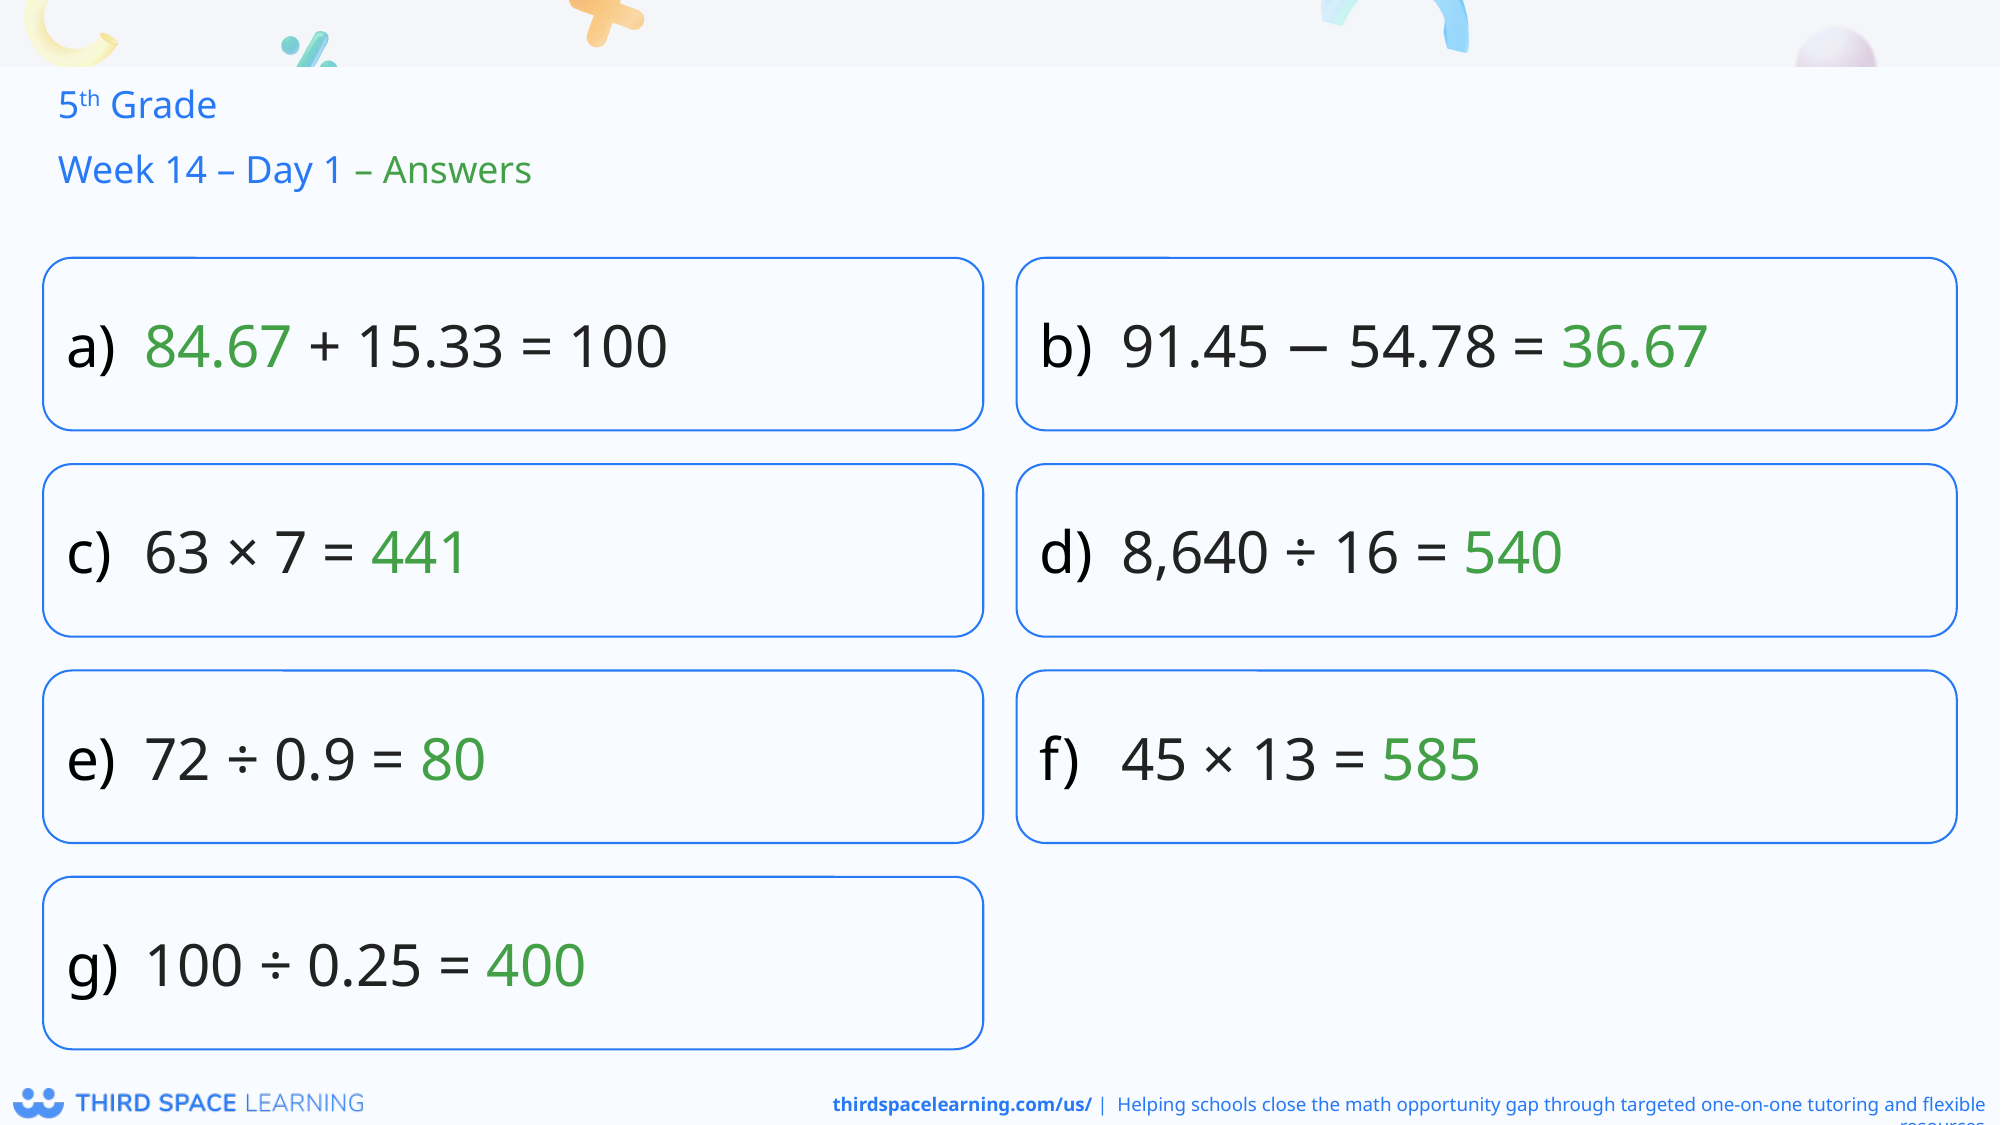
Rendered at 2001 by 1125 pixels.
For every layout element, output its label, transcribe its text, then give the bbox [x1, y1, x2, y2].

list 84.67 + 15.33 = 100 [129, 272, 962, 416]
list 72 ÷ 0.9 = 80 [129, 684, 962, 829]
list 63 × 7 = 441 [129, 478, 962, 623]
picture [0, 0, 2000, 67]
list 8,640 ÷ 16 = 540 [1106, 478, 1939, 623]
list 91.45 − 54.78 = 36.67 [1106, 272, 1939, 416]
picture [13, 1088, 365, 1119]
list 100 ÷ 0.25 = 400 [129, 891, 962, 1035]
list 45 × 13 = 585 [1106, 684, 1939, 829]
text_box 5th Grade Week 14 – Day 1 – Answers [43, 73, 705, 212]
